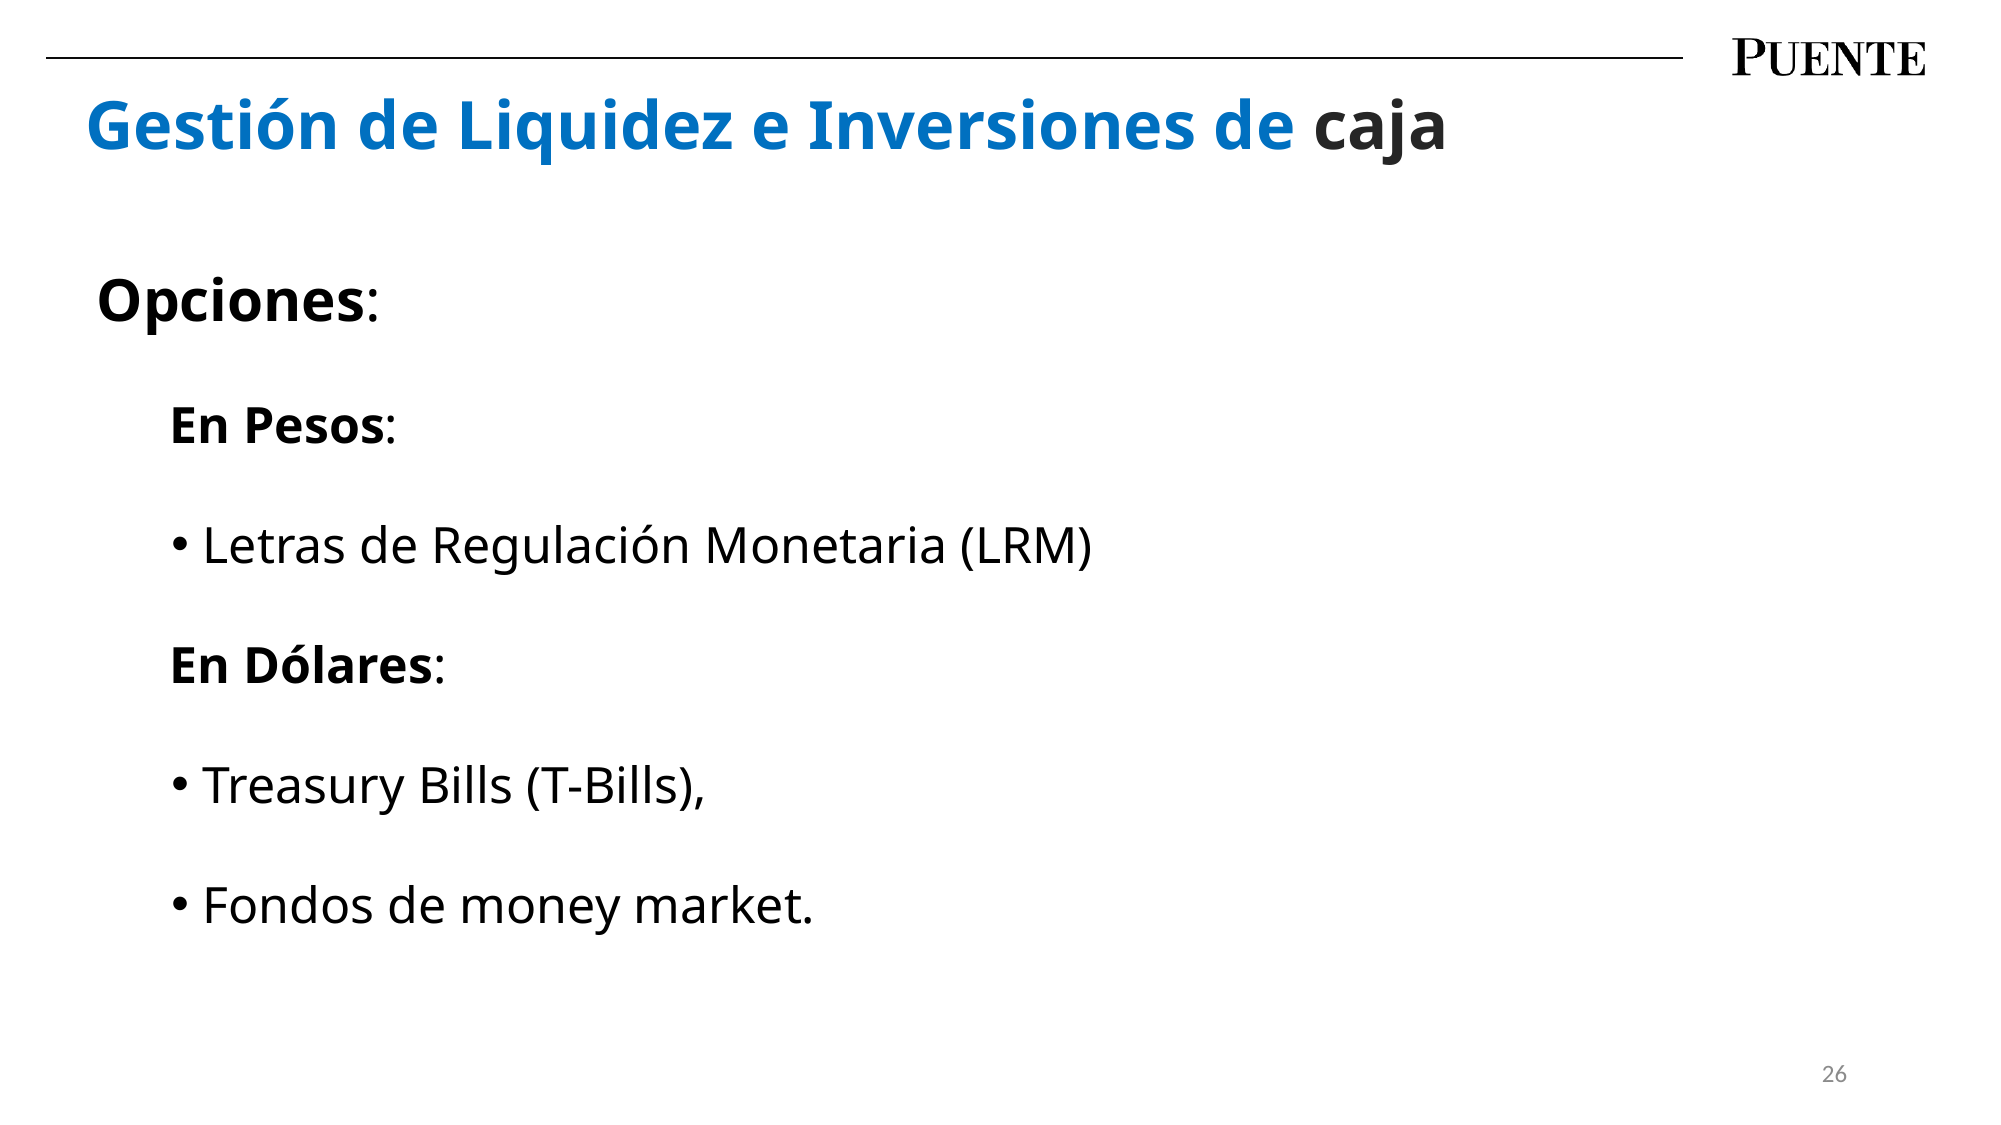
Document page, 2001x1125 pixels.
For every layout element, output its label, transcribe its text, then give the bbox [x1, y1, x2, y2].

picture [1722, 29, 1937, 87]
text_box Gestión de Liquidez e Inversiones de caja [83, 80, 1900, 163]
text_box Opciones: En Pesos: Letras de Regulación Monetaria (LRM) En Dólares: Treasury Bills (T-Bills), Fondos de money market. [83, 191, 1545, 934]
slide_number 26 [1412, 1042, 1863, 1103]
